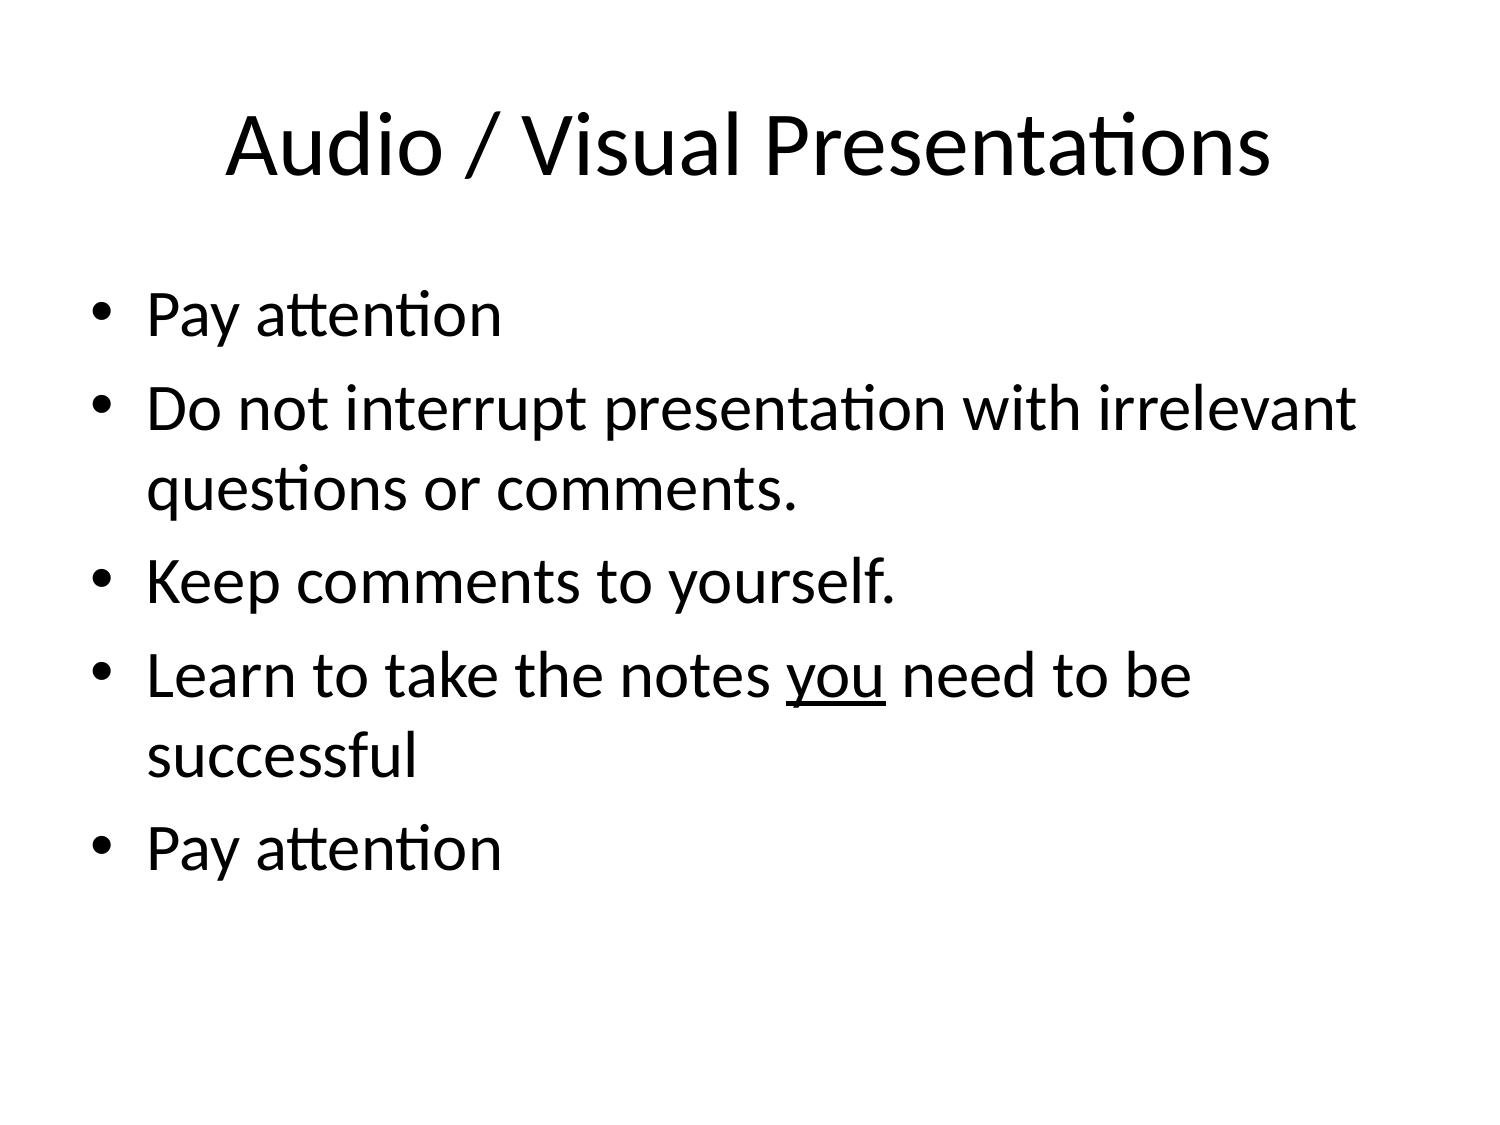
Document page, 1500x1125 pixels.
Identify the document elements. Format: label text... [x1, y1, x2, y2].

title Audio / Visual Presentations [75, 45, 1425, 233]
list Pay attention Do not interrupt presentation with irrelevant questions or comments. Keep comments to yourself. Learn to take the notes you need to be successful Pay attention [75, 262, 1425, 913]
